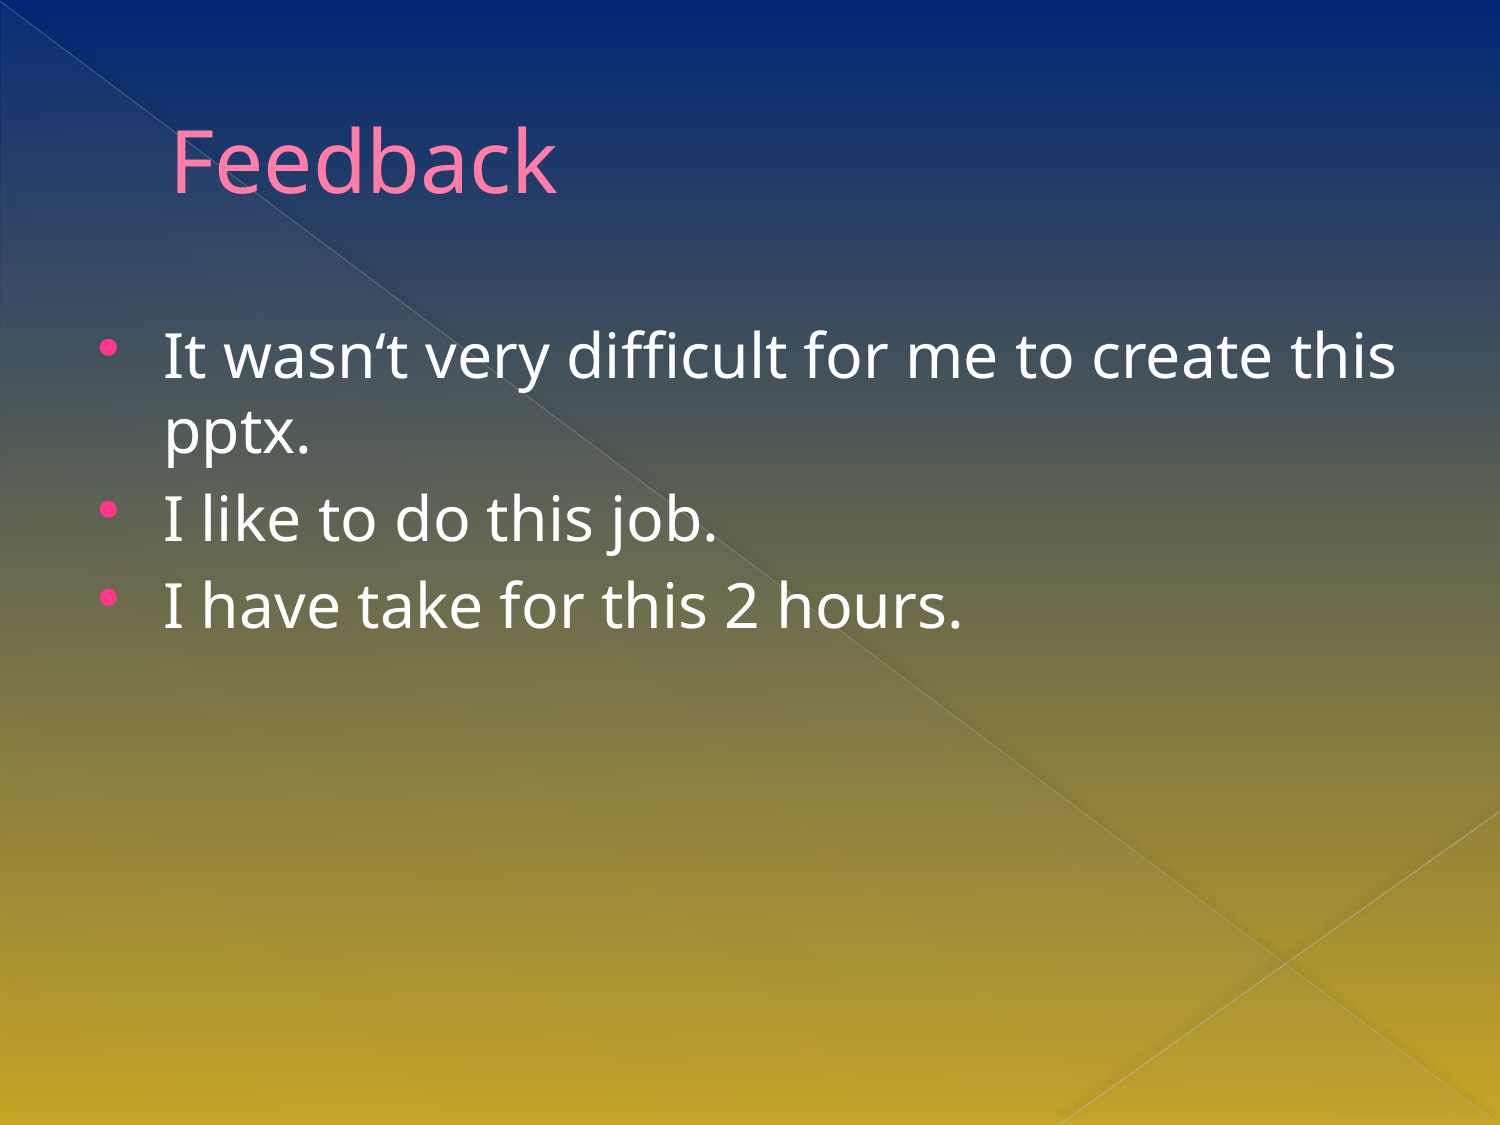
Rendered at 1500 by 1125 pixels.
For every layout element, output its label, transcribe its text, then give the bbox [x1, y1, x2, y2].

title Feedback [75, 43, 1425, 274]
list It wasn‘t very difficult for me to create this pptx. I like to do this job. I have take for this 2 hours. [75, 308, 1425, 1059]
